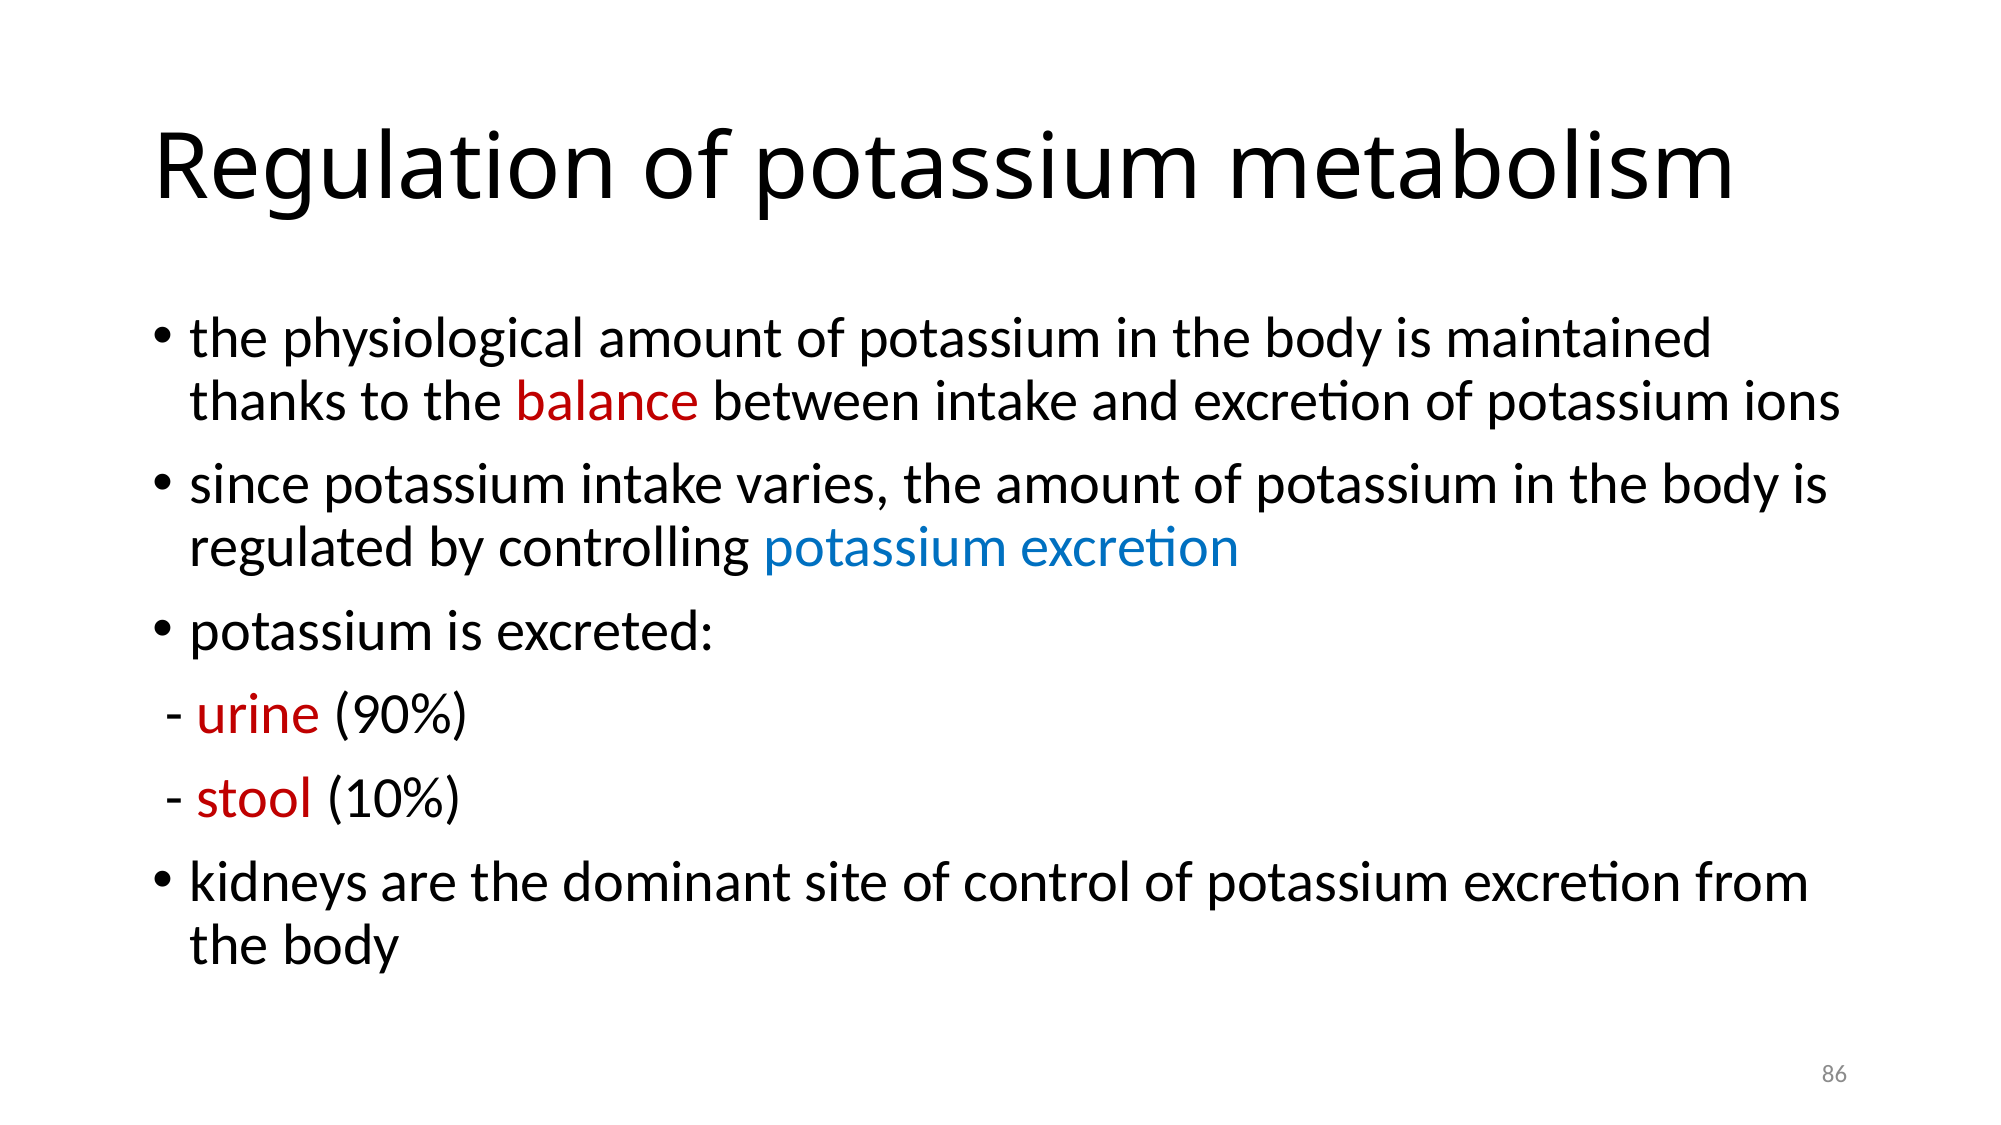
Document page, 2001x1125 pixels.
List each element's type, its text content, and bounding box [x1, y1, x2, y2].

title Regulation of potassium metabolism [137, 59, 1863, 278]
slide_number 86 [1412, 1042, 1863, 1103]
list the physiological amount of potassium in the body is maintained thanks to the balance between intake and excretion of potassium ions since potassium intake varies, the amount of potassium in the body is regulated by controlling potassium excretion potassium is excreted: - urine (90%) - stool (10%) kidneys are the dominant site of control of potassium excretion from the body [137, 299, 1863, 1014]
